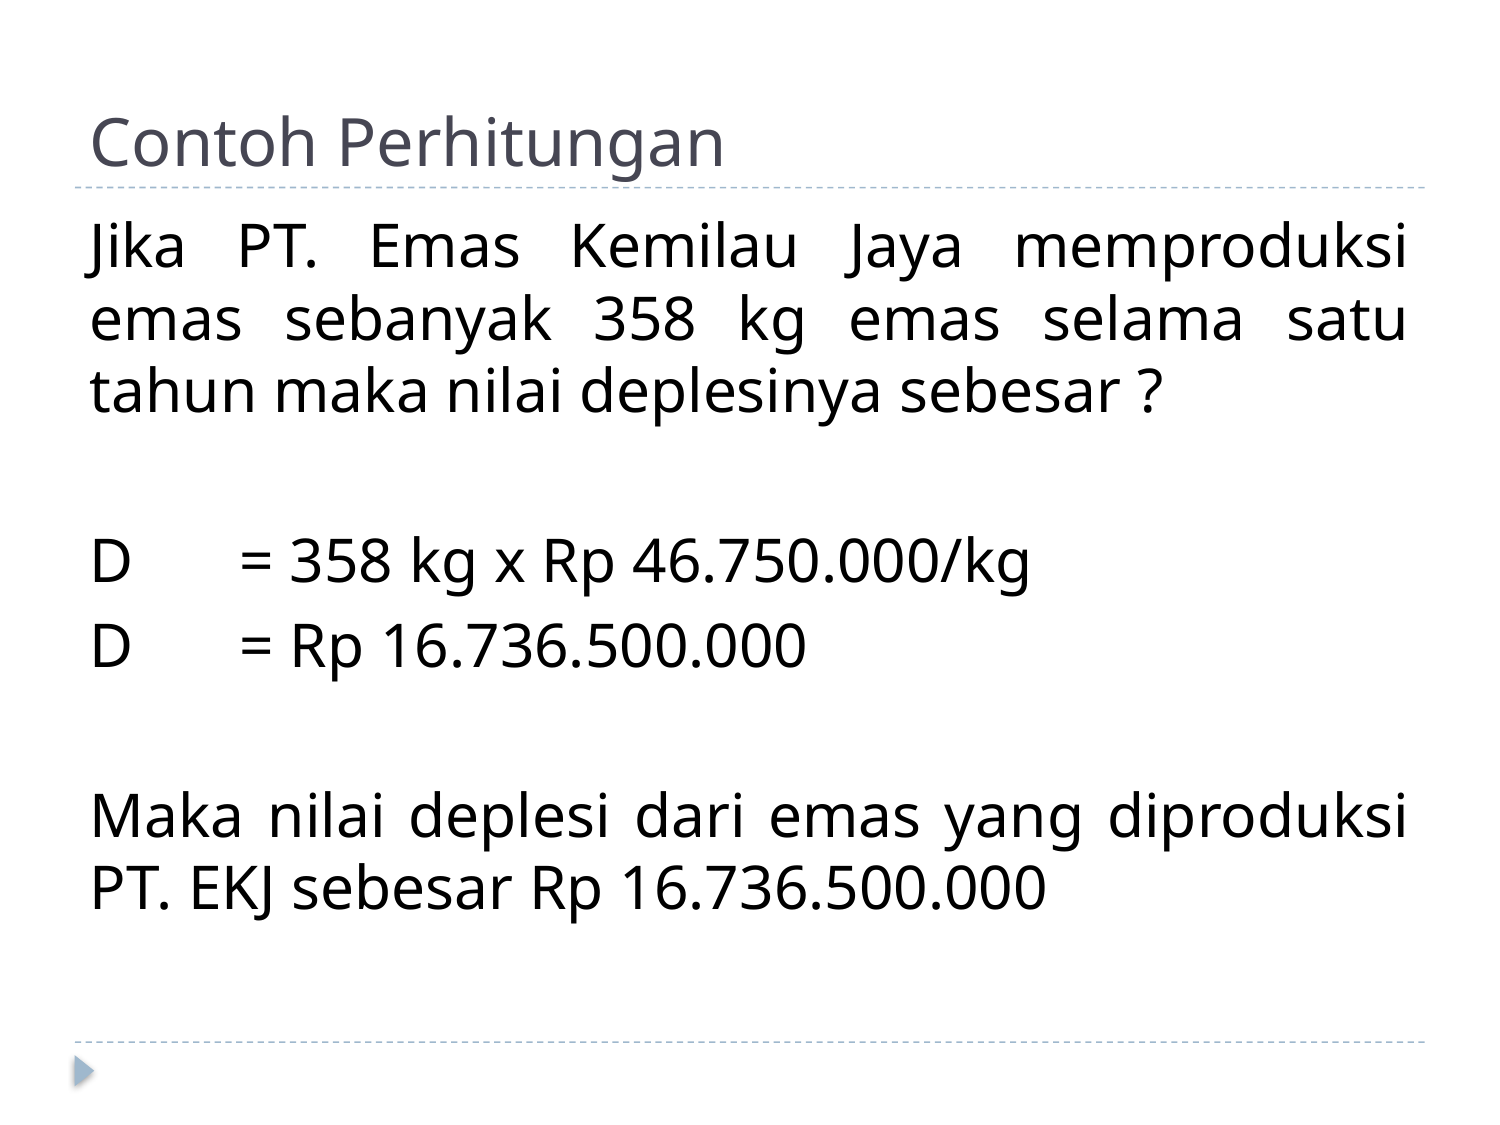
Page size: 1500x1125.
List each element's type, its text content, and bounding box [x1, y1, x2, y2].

title Contoh Perhitungan [75, 24, 1425, 188]
list Jika PT. Emas Kemilau Jaya memproduksi emas sebanyak 358 kg emas selama satu tahun maka nilai deplesinya sebesar ? D = 358 kg x Rp 46.750.000/kg D = Rp 16.736.500.000 Maka nilai deplesi dari emas yang diproduksi PT. EKJ sebesar Rp 16.736.500.000 [75, 200, 1425, 1010]
